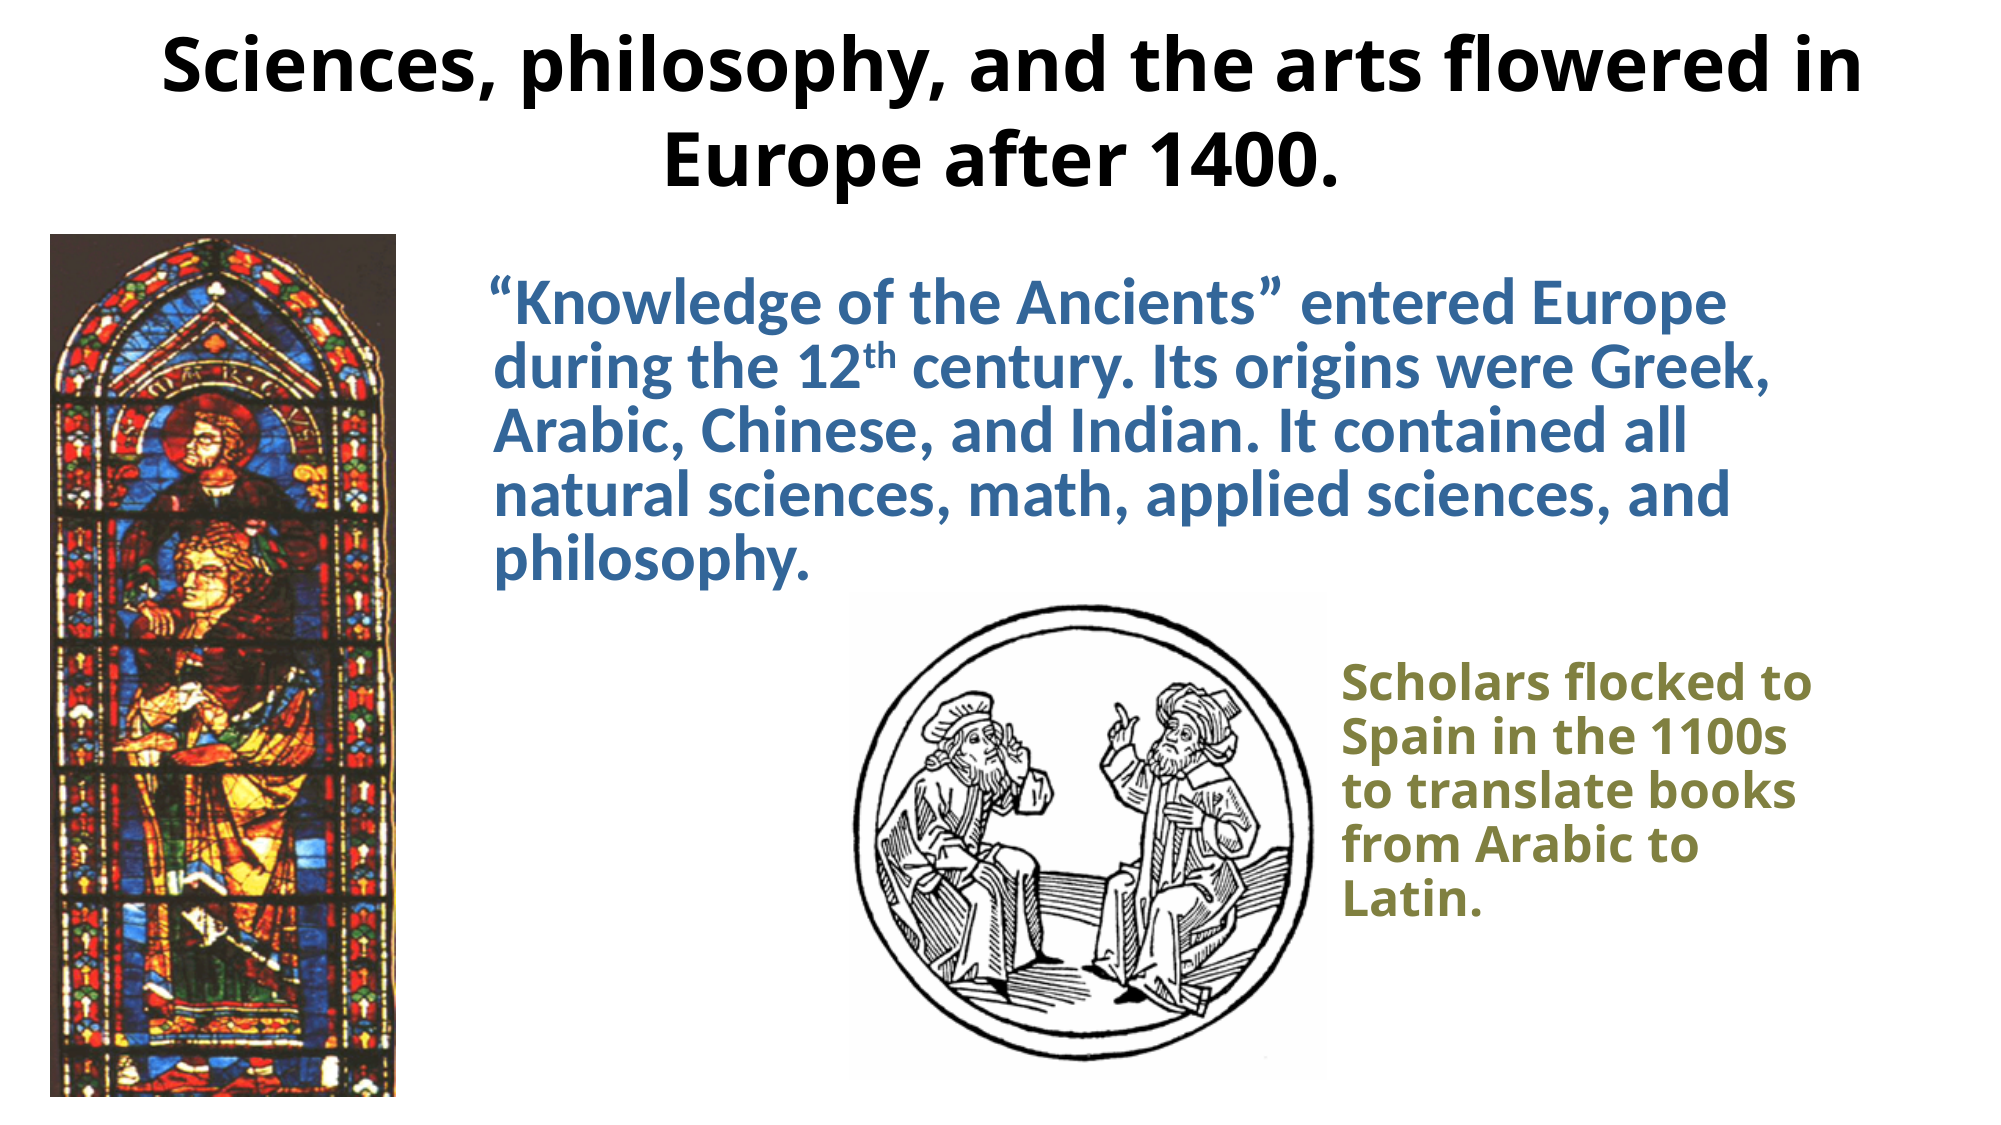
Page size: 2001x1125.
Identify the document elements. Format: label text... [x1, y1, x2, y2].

picture [849, 592, 1327, 1080]
text_box Scholars flocked to Spain in the 1100s to translate books from Arabic to Latin. [1327, 649, 1833, 935]
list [50, 234, 396, 1097]
list “Knowledge of the Ancients” entered Europe during the 12th century. Its origins were Greek, Arabic, Chinese, and Indian. It contained all natural sciences, math, applied sciences, and philosophy. [441, 265, 1833, 538]
title Sciences, philosophy, and the arts flowered in Europe after 1400. [50, 24, 1977, 208]
